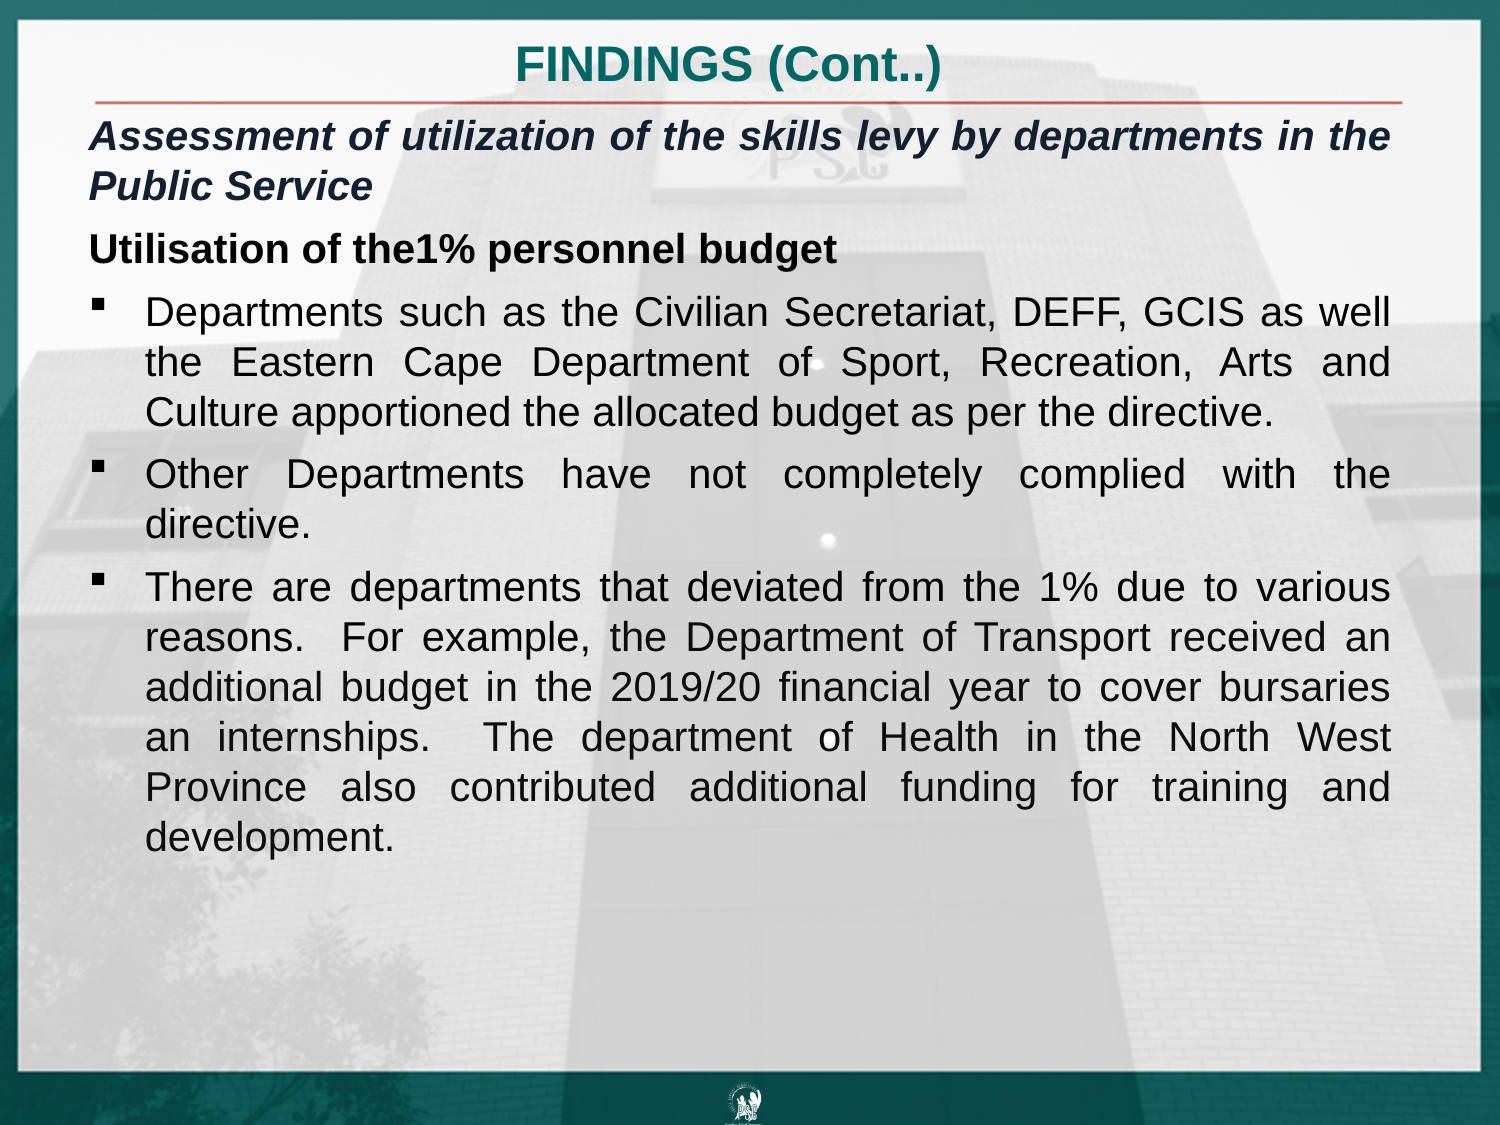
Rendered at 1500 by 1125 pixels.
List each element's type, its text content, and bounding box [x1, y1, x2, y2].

slide_number 22 [1080, 1012, 1431, 1073]
text_box Assessment of utilization of the skills levy by departments in the Public Service Utilisation of the1% personnel budget Departments such as the Civilian Secretariat, DEFF, GCIS as well the Eastern Cape Department of Sport, Recreation, Arts and Culture apportioned the allocated budget as per the directive. Other Departments have not completely complied with the directive. There are departments that deviated from the 1% due to various reasons. For example, the Department of Transport received an additional budget in the 2019/20 financial year to cover bursaries an internships. The department of Health in the North West Province also contributed additional funding for training and development. [64, 101, 1407, 929]
text_box FINDINGS (Cont..) [88, 16, 1402, 101]
picture [0, 0, 1500, 1125]
